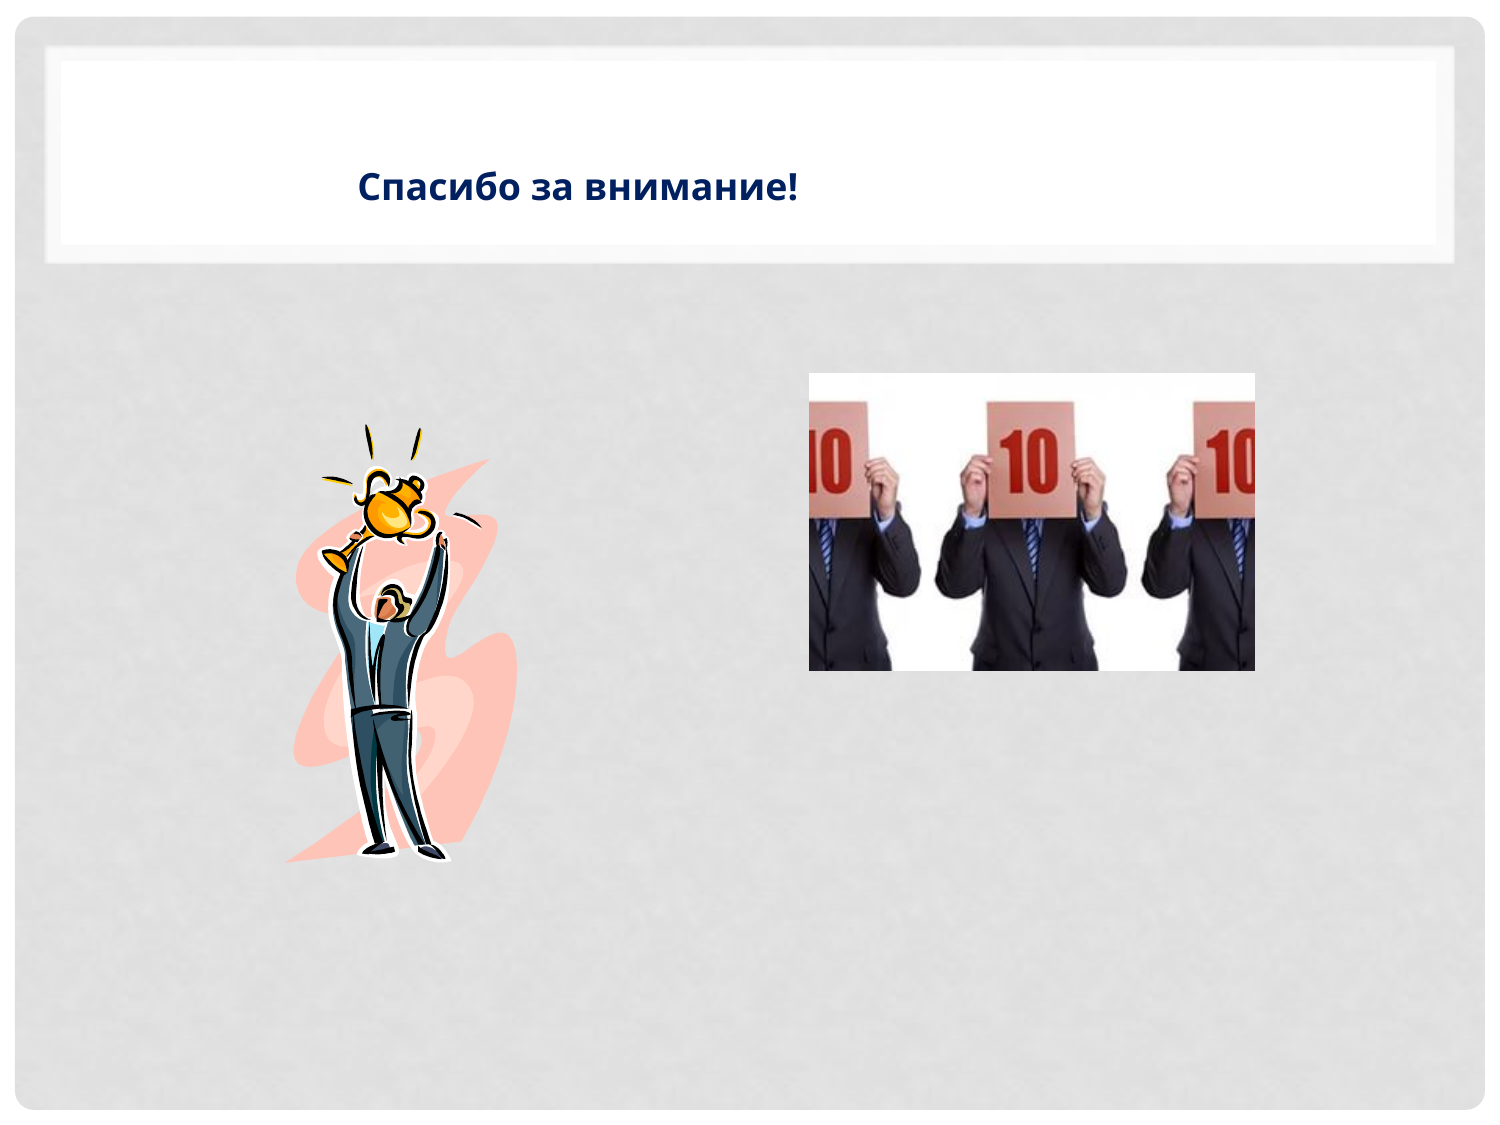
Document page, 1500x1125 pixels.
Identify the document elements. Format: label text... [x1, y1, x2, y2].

picture [808, 373, 1255, 671]
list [279, 419, 523, 868]
text_box Спасибо за внимание! [117, 155, 1039, 216]
